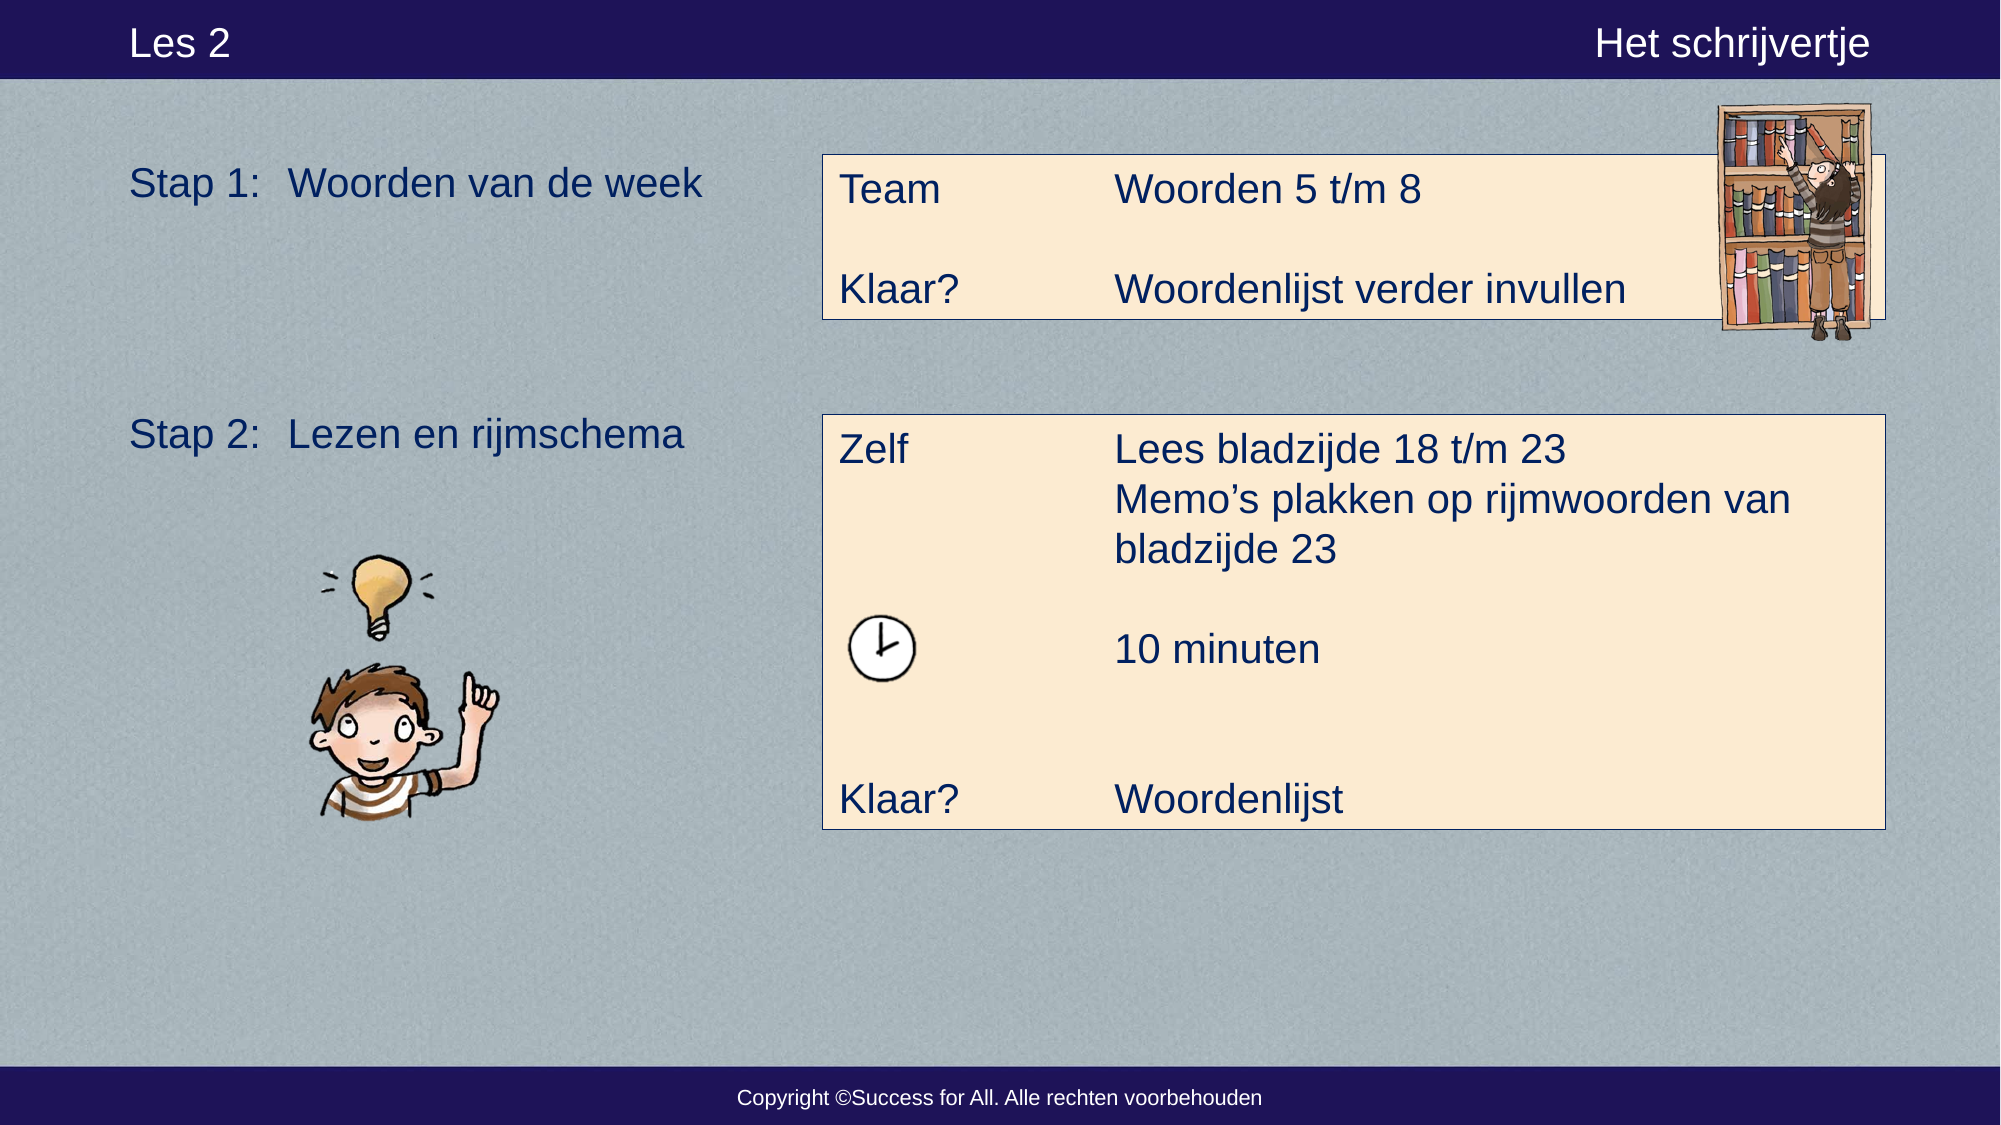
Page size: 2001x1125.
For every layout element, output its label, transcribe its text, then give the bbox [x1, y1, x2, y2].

text_box Het schrijvertje [999, 8, 1886, 73]
picture [0, 0, 2001, 1125]
text_box Stap 1: Woorden van de week Stap 2: Lezen en rijmschema [114, 148, 907, 514]
text_box Zelf Lees bladzijde 18 t/m 23 Memo’s plakken op rijmwoorden van bladzijde 23 10 minuten Klaar? Woordenlijst [822, 414, 1886, 830]
text_box Copyright ©Success for All. Alle rechten voorbehouden [0, 1076, 2000, 1125]
text_box Team Woorden 5 t/m 8 Klaar? Woordenlijst verder invullen [822, 154, 1700, 320]
text_box Les 2 [114, 8, 354, 73]
